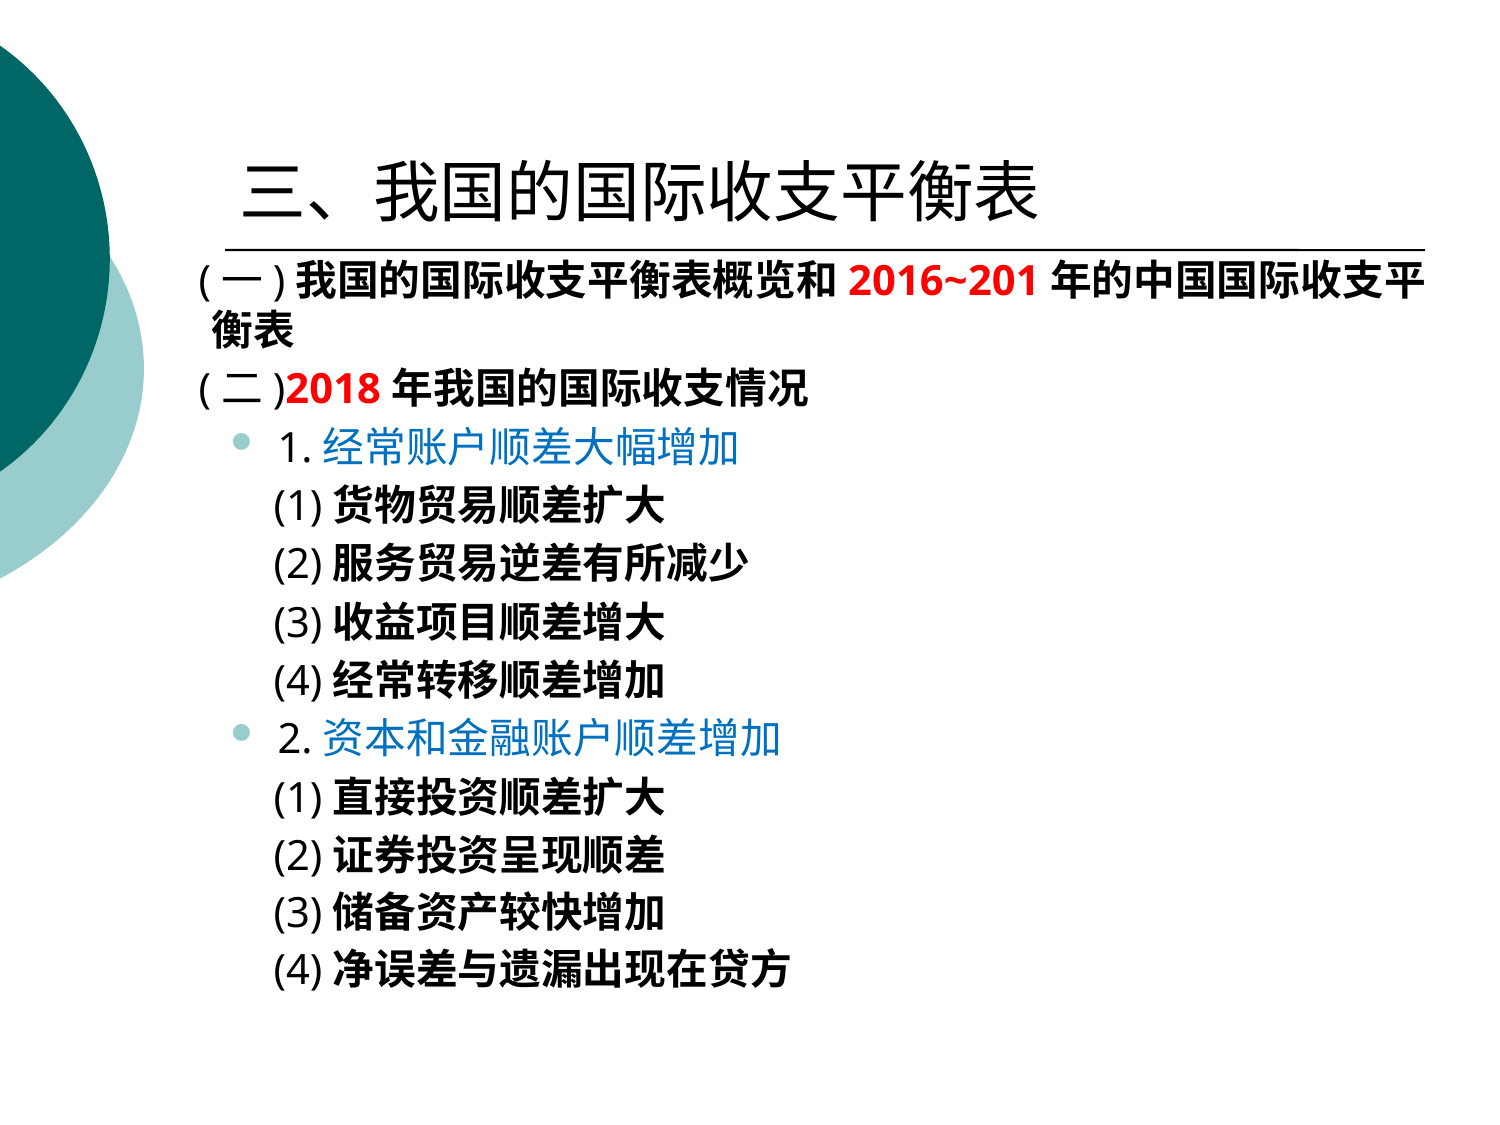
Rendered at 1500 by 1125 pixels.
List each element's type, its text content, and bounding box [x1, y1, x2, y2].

list (一)我国的国际收支平衡表概览和2016~201年的中国国际收支平衡表 (二)2018年我国的国际收支情况 1.经常账户顺差大幅增加 (1)货物贸易顺差扩大 (2)服务贸易逆差有所减少 (3)收益项目顺差增大 (4)经常转移顺差增加 2.资本和金融账户顺差增加 (1)直接投资顺差扩大 (2)证券投资呈现顺差 (3)储备资产较快增加 (4)净误差与遗漏出现在贷方 [140, 245, 1454, 1091]
title 三、我国的国际收支平衡表 [224, 49, 1425, 238]
